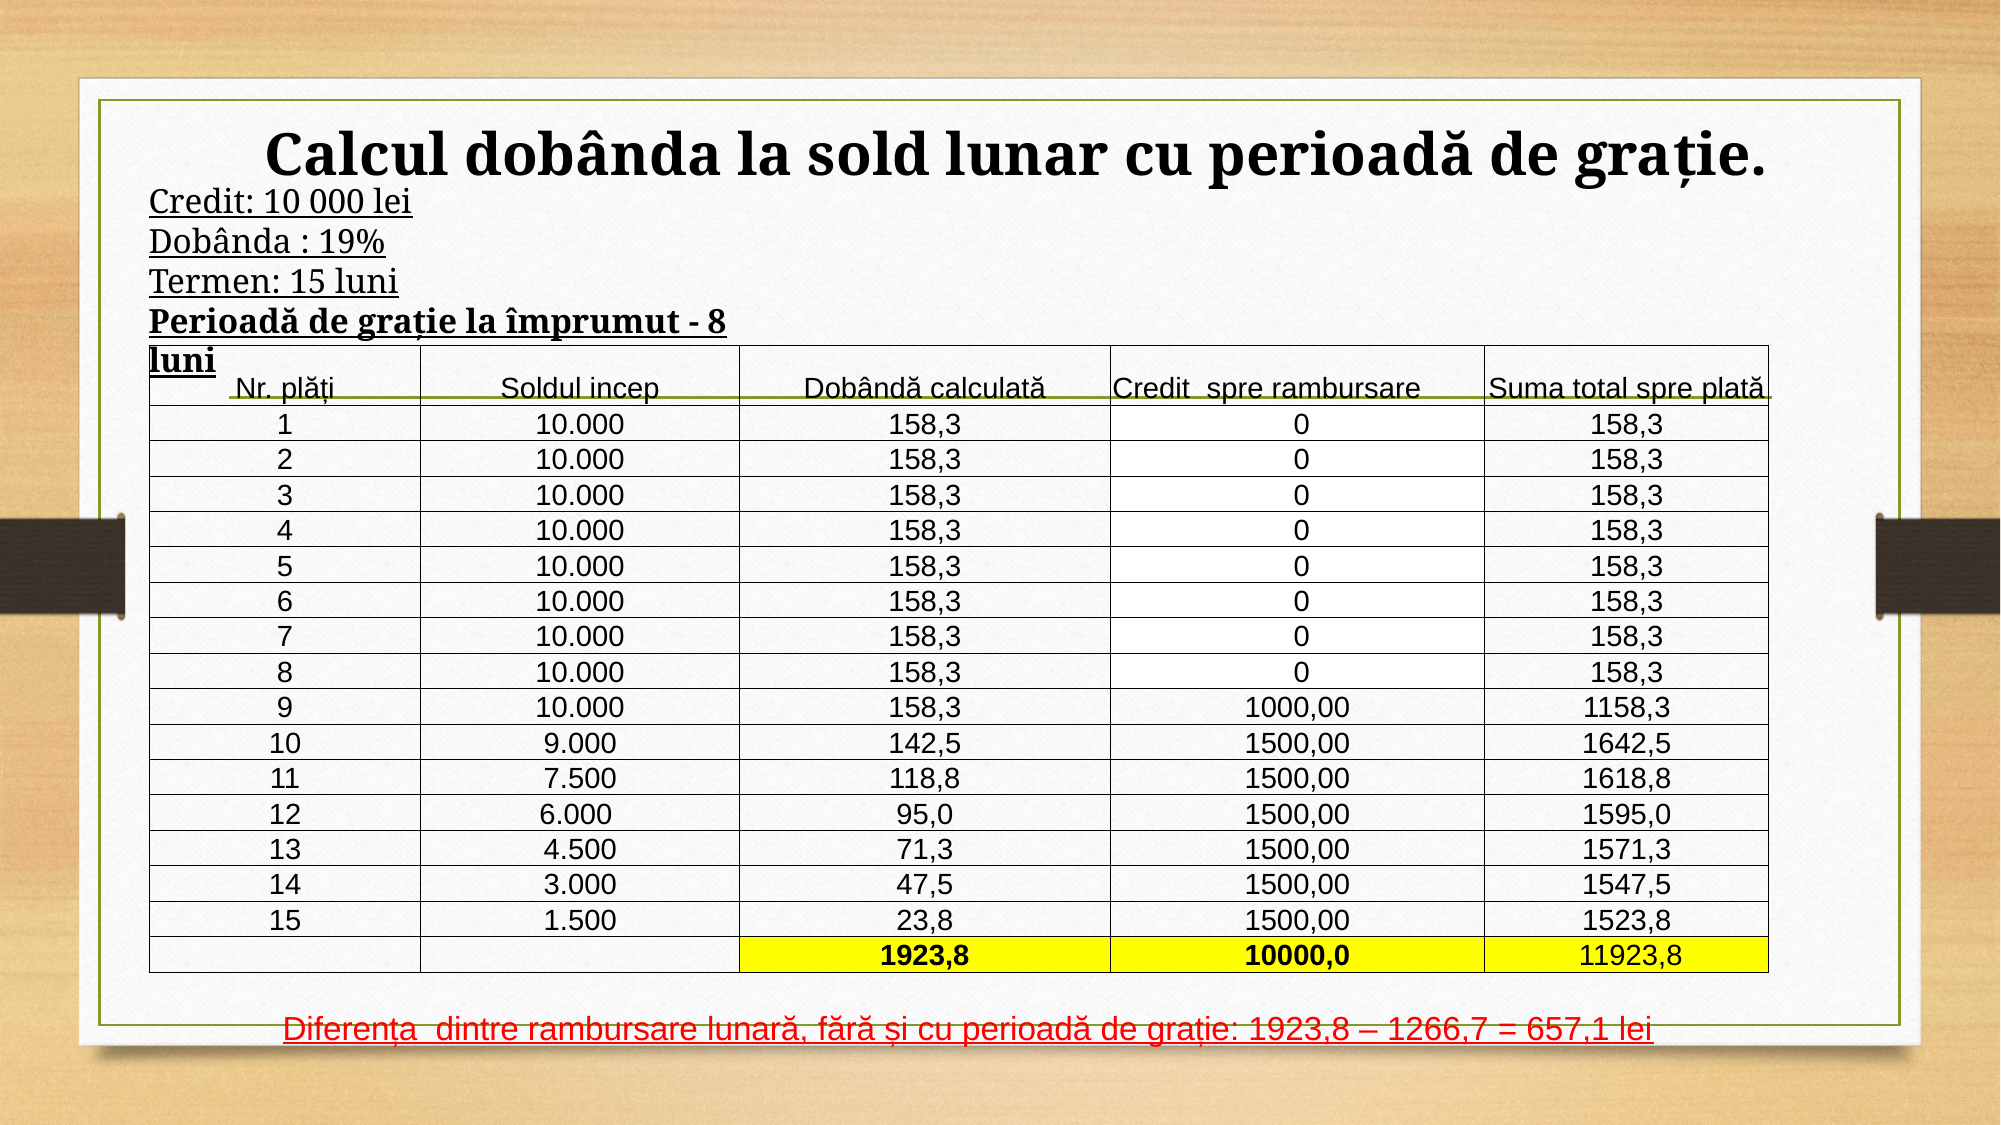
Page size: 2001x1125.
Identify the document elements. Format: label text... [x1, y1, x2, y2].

table_cell 142,5 [740, 725, 1110, 759]
table_cell 158,3 [740, 654, 1110, 688]
table_header Suma total spre plată [1485, 346, 1768, 405]
table_cell 10.000 [421, 583, 739, 617]
table_cell 10.000 [421, 406, 739, 440]
table_cell 4 [150, 512, 420, 546]
table_cell 0 [1111, 547, 1484, 582]
table_cell 10 [150, 725, 420, 759]
table_cell 1500,00 [1111, 795, 1484, 830]
table_cell 2 [150, 441, 420, 476]
table_cell 118,8 [740, 760, 1110, 794]
table_cell 158,3 [1485, 406, 1768, 440]
table_cell 6.000 [421, 795, 739, 830]
table_cell 23,8 [740, 902, 1110, 936]
table_cell 0 [1111, 406, 1484, 440]
table_cell 11 [150, 760, 420, 794]
table_cell 1547,5 [1485, 866, 1768, 901]
table_cell 10.000 [421, 689, 739, 724]
table_cell 10.000 [421, 512, 739, 546]
table_cell 158,3 [1485, 512, 1768, 546]
table_cell 1500,00 [1111, 831, 1484, 865]
table_cell 10.000 [421, 477, 739, 511]
table_cell 158,3 [740, 477, 1110, 511]
table_cell 0 [1111, 477, 1484, 511]
text_box Credit: 10 000 lei Dobânda : 19% Termen: 15 luni Perioadă de grație la împrumut - 8 luni [133, 172, 761, 387]
table_cell 12 [150, 795, 420, 830]
table_cell 71,3 [740, 831, 1110, 865]
table_cell 1571,3 [1485, 831, 1768, 865]
table_cell 4.500 [421, 831, 739, 865]
table_cell 1500,00 [1111, 902, 1484, 936]
table_cell 1158,3 [1485, 689, 1768, 724]
table_cell 158,3 [740, 583, 1110, 617]
table_header Dobândă calculată [740, 346, 1110, 405]
table_cell 7.500 [421, 760, 739, 794]
table_cell 158,3 [740, 618, 1110, 653]
table_cell 14 [150, 866, 420, 901]
table_cell 1500,00 [1111, 760, 1484, 794]
table_cell 5 [150, 547, 420, 582]
table_cell 47,5 [740, 866, 1110, 901]
table_cell 1 [150, 406, 420, 440]
table_cell 10.000 [421, 547, 739, 582]
table_cell 9 [150, 689, 420, 724]
table_header Credit spre rambursare [1111, 346, 1484, 405]
table_cell 7 [150, 618, 420, 653]
table_cell 1923,8 [740, 937, 1110, 972]
table_cell 0 [1111, 654, 1484, 688]
table_cell 1618,8 [1485, 760, 1768, 794]
table_cell 9.000 [421, 725, 739, 759]
picture [0, 0, 2001, 1125]
table_cell 0 [1111, 583, 1484, 617]
table_cell 0 [1111, 618, 1484, 653]
table_cell 0 [1111, 512, 1484, 546]
table_cell 10.000 [421, 441, 739, 476]
text_box Calcul dobânda la sold lunar cu perioadă de graţie. [157, 109, 1891, 195]
table_cell 11923,8 [1485, 937, 1768, 972]
table_cell 3 [150, 477, 420, 511]
table_cell 95,0 [740, 795, 1110, 830]
table_cell 158,3 [1485, 583, 1768, 617]
table_cell 158,3 [740, 689, 1110, 724]
table_cell 1642,5 [1485, 725, 1768, 759]
table_cell 10000,0 [1111, 937, 1484, 972]
table_cell 1500,00 [1111, 725, 1484, 759]
table_cell [421, 937, 739, 972]
table_cell 15 [150, 902, 420, 936]
table_header Nr. plăți [150, 387, 420, 405]
table_cell 158,3 [1485, 441, 1768, 476]
table_cell 1.500 [421, 902, 739, 936]
table_header Soldul incep [421, 387, 739, 405]
table_cell 10.000 [421, 618, 739, 653]
table_cell 1523,8 [1485, 902, 1768, 936]
table_cell 1595,0 [1485, 795, 1768, 830]
table_cell 1500,00 [1111, 866, 1484, 901]
table_cell 158,3 [740, 441, 1110, 476]
table_cell 6 [150, 583, 420, 617]
table_cell 158,3 [740, 406, 1110, 440]
table_cell 158,3 [740, 547, 1110, 582]
table_cell [150, 937, 420, 972]
table_cell 10.000 [421, 654, 739, 688]
table_cell 0 [1111, 441, 1484, 476]
table_cell 158,3 [1485, 547, 1768, 582]
table_cell 158,3 [1485, 477, 1768, 511]
table_cell 158,3 [1485, 654, 1768, 688]
table_cell 1000,00 [1111, 689, 1484, 724]
table_cell 3.000 [421, 866, 739, 901]
table_cell 8 [150, 654, 420, 688]
table_cell 13 [150, 831, 420, 865]
table_cell 158,3 [740, 512, 1110, 546]
slide_number Diferența dintre rambursare lunară, fără și cu perioadă de grație: 1923,8 – 1266,7 = 657,1 lei [70, 987, 1867, 1066]
table_cell 158,3 [1485, 618, 1768, 653]
